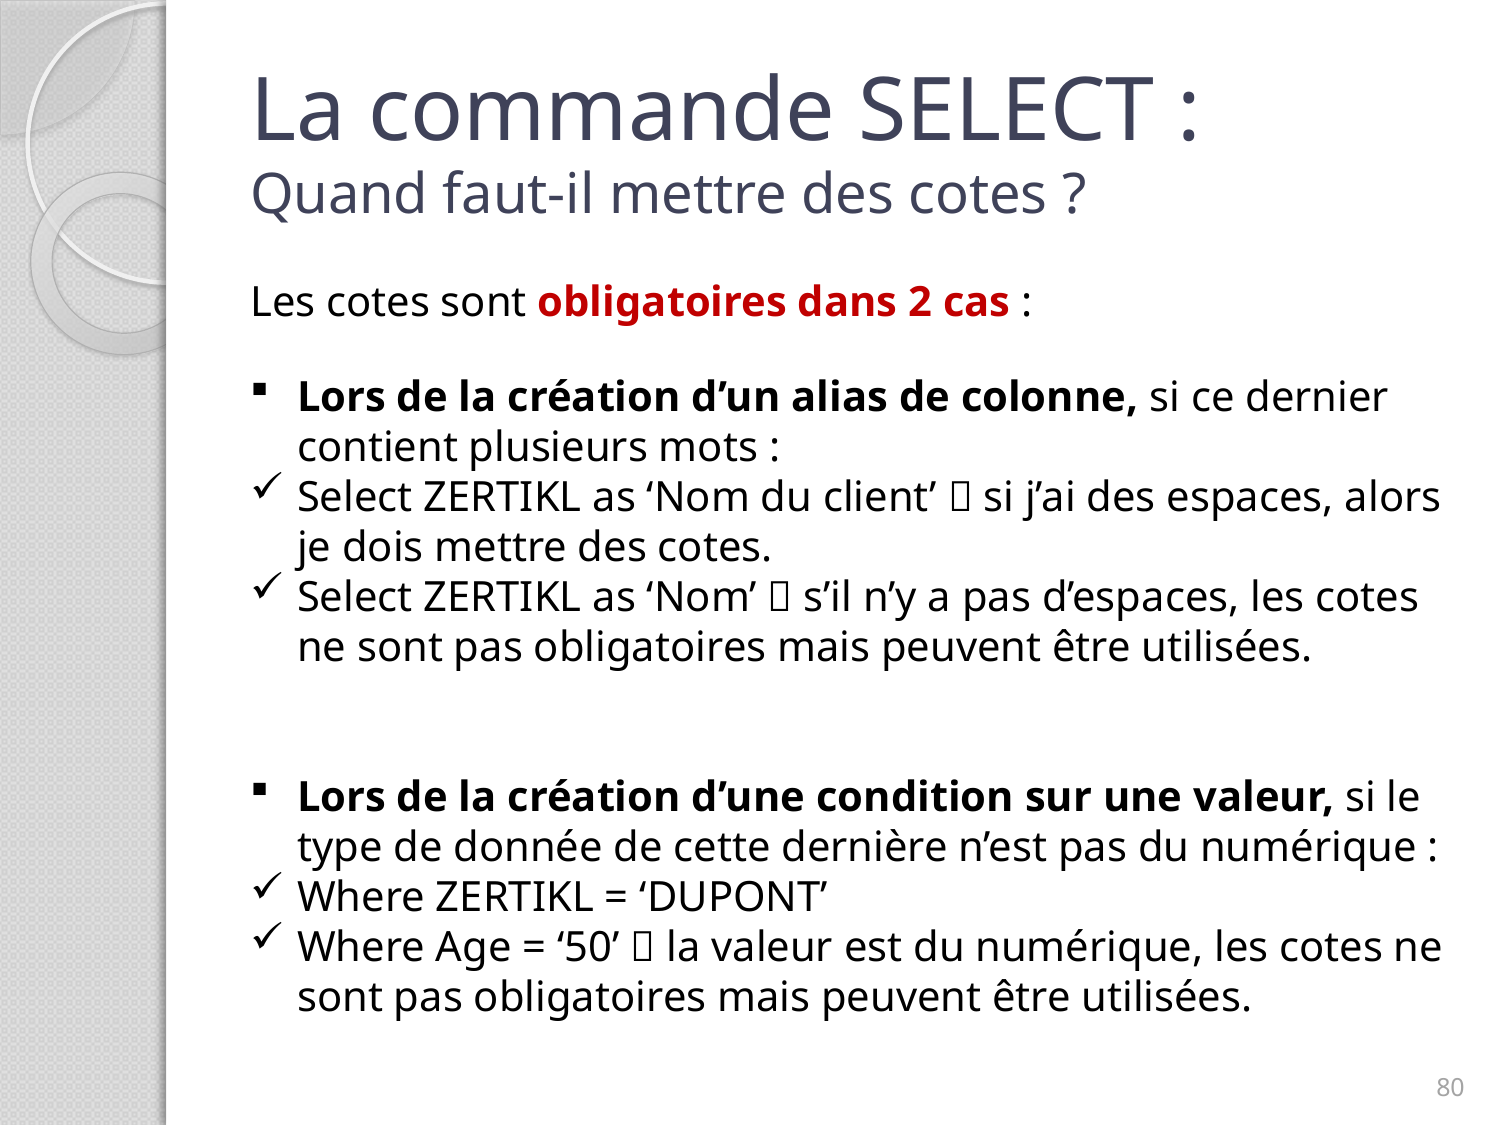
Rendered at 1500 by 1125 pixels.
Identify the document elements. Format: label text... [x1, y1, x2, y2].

slide_number 80 [1413, 1034, 1488, 1113]
text_box Les cotes sont obligatoires dans 2 cas : Lors de la création d’un alias de colonne, si ce dernier contient plusieurs mots : Select ZERTIKL as ‘Nom du client’  si j’ai des espaces, alors je dois mettre des cotes. Select ZERTIKL as ‘Nom’  s’il n’y a pas d’espaces, les cotes ne sont pas obligatoires mais peuvent être utilisées. Lors de la création d’une condition sur une valeur, si le type de donnée de cette dernière n’est pas du numérique : Where ZERTIKL = ‘DUPONT’ Where Age = ‘50’  la valeur est du numérique, les cotes ne sont pas obligatoires mais peuvent être utilisées. [235, 267, 1466, 1073]
title La commande SELECT : Quand faut-il mettre des cotes ? [235, 45, 1466, 233]
